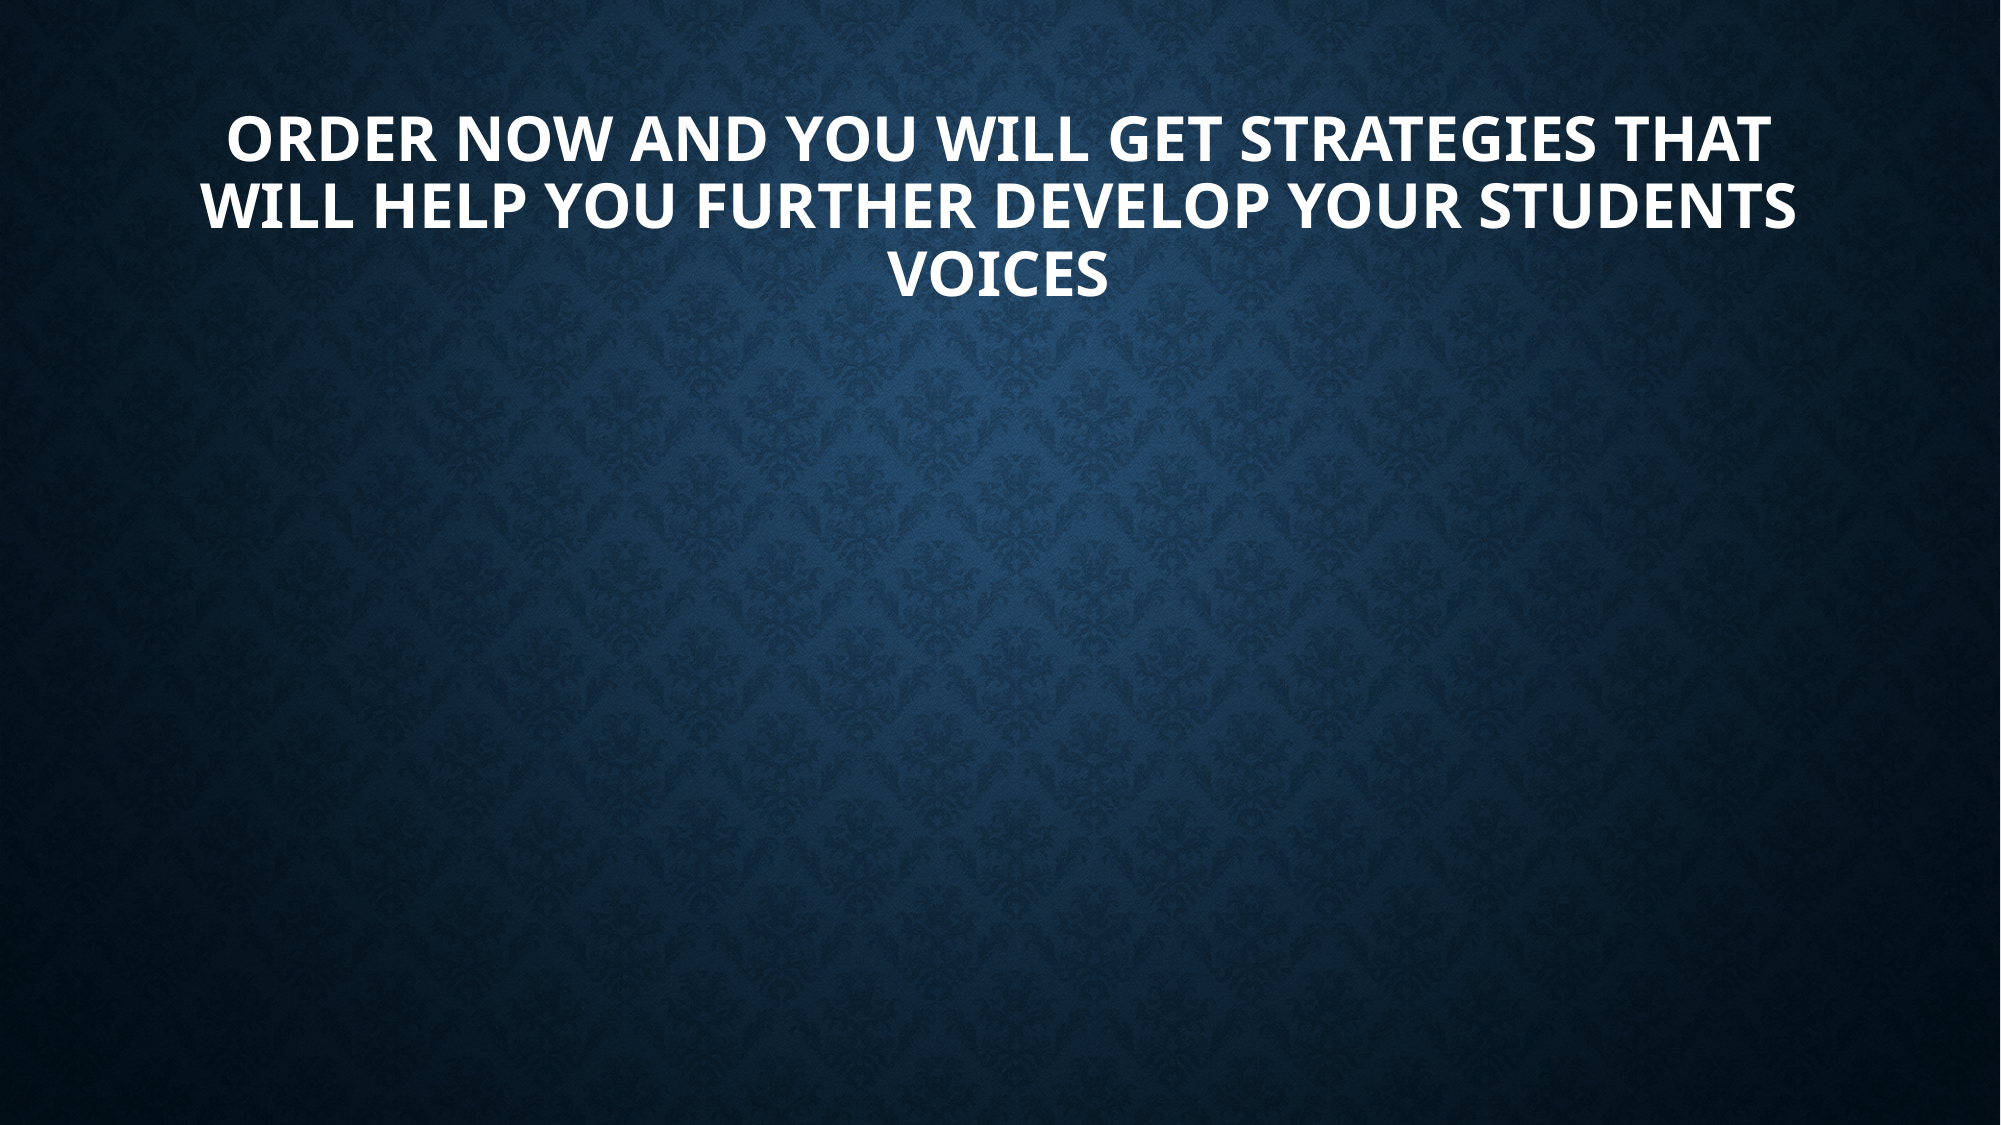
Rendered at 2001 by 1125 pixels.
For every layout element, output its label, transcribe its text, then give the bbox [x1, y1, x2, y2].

title Order now and you will get Strategies that will help you further develop your students voices [149, 99, 1849, 318]
